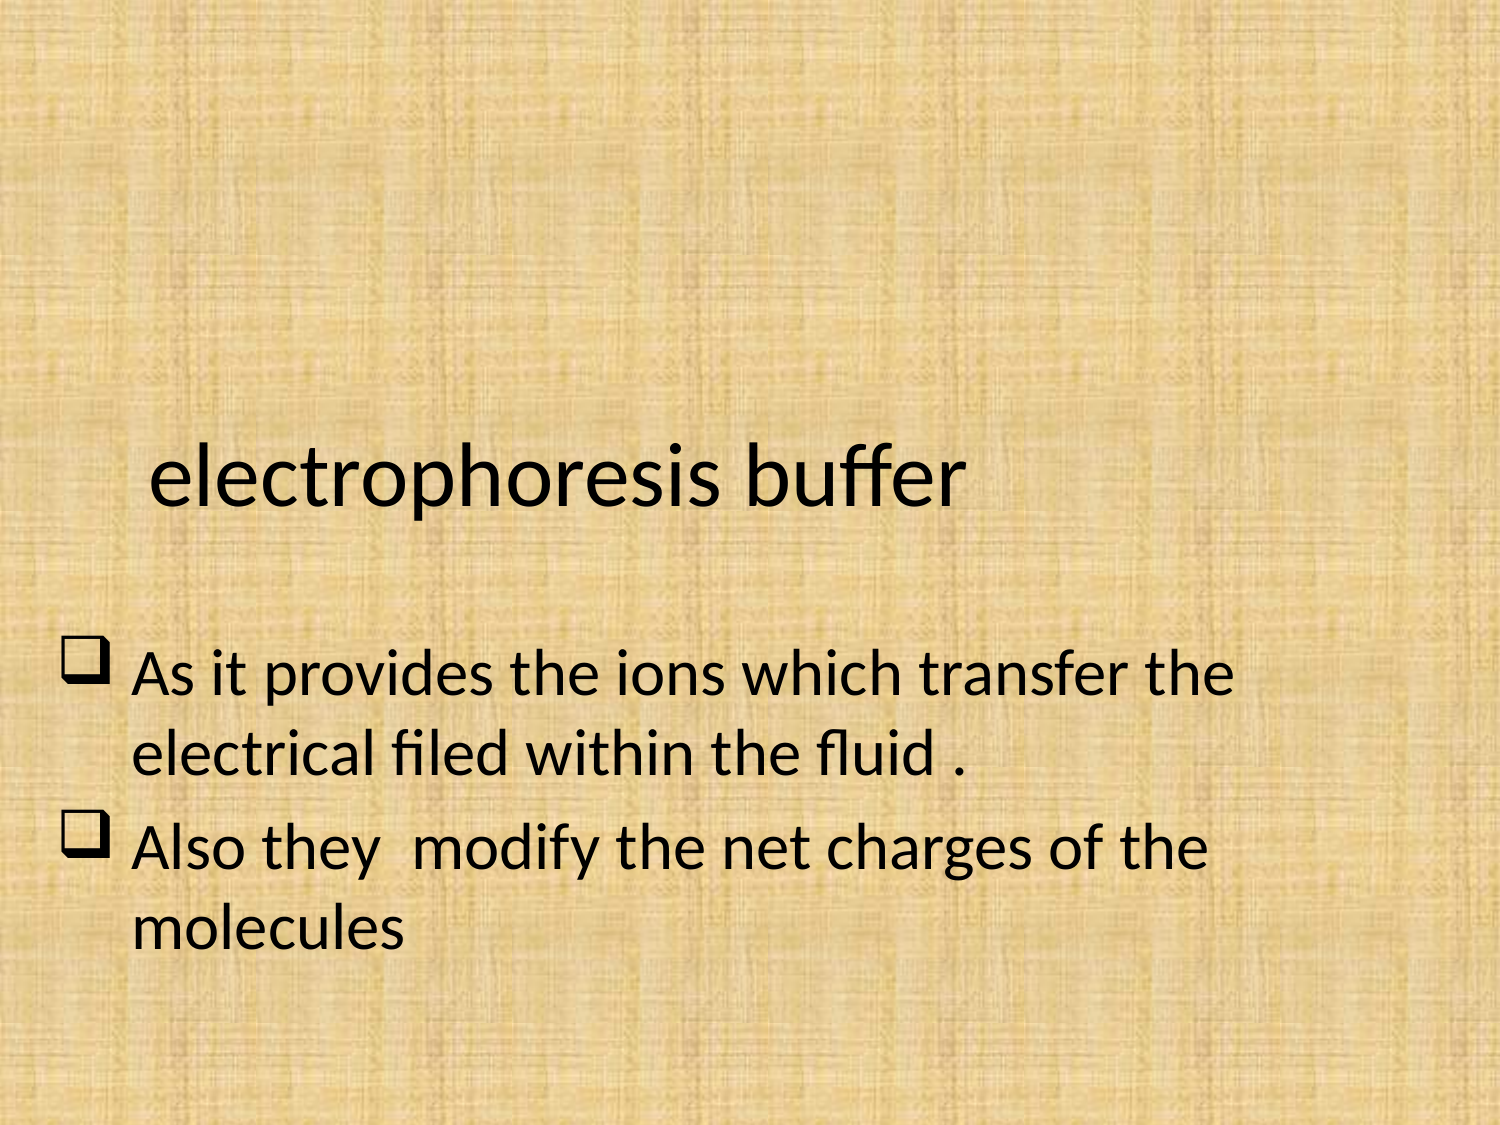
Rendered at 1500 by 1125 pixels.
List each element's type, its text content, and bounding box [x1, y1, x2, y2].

picture [0, 0, 1500, 1125]
title electrophoresis buffer [112, 349, 1500, 591]
subtitle As it provides the ions which transfer the electrical filed within the fluid . Also they modify the net charges of the molecules [41, 621, 1471, 1012]
